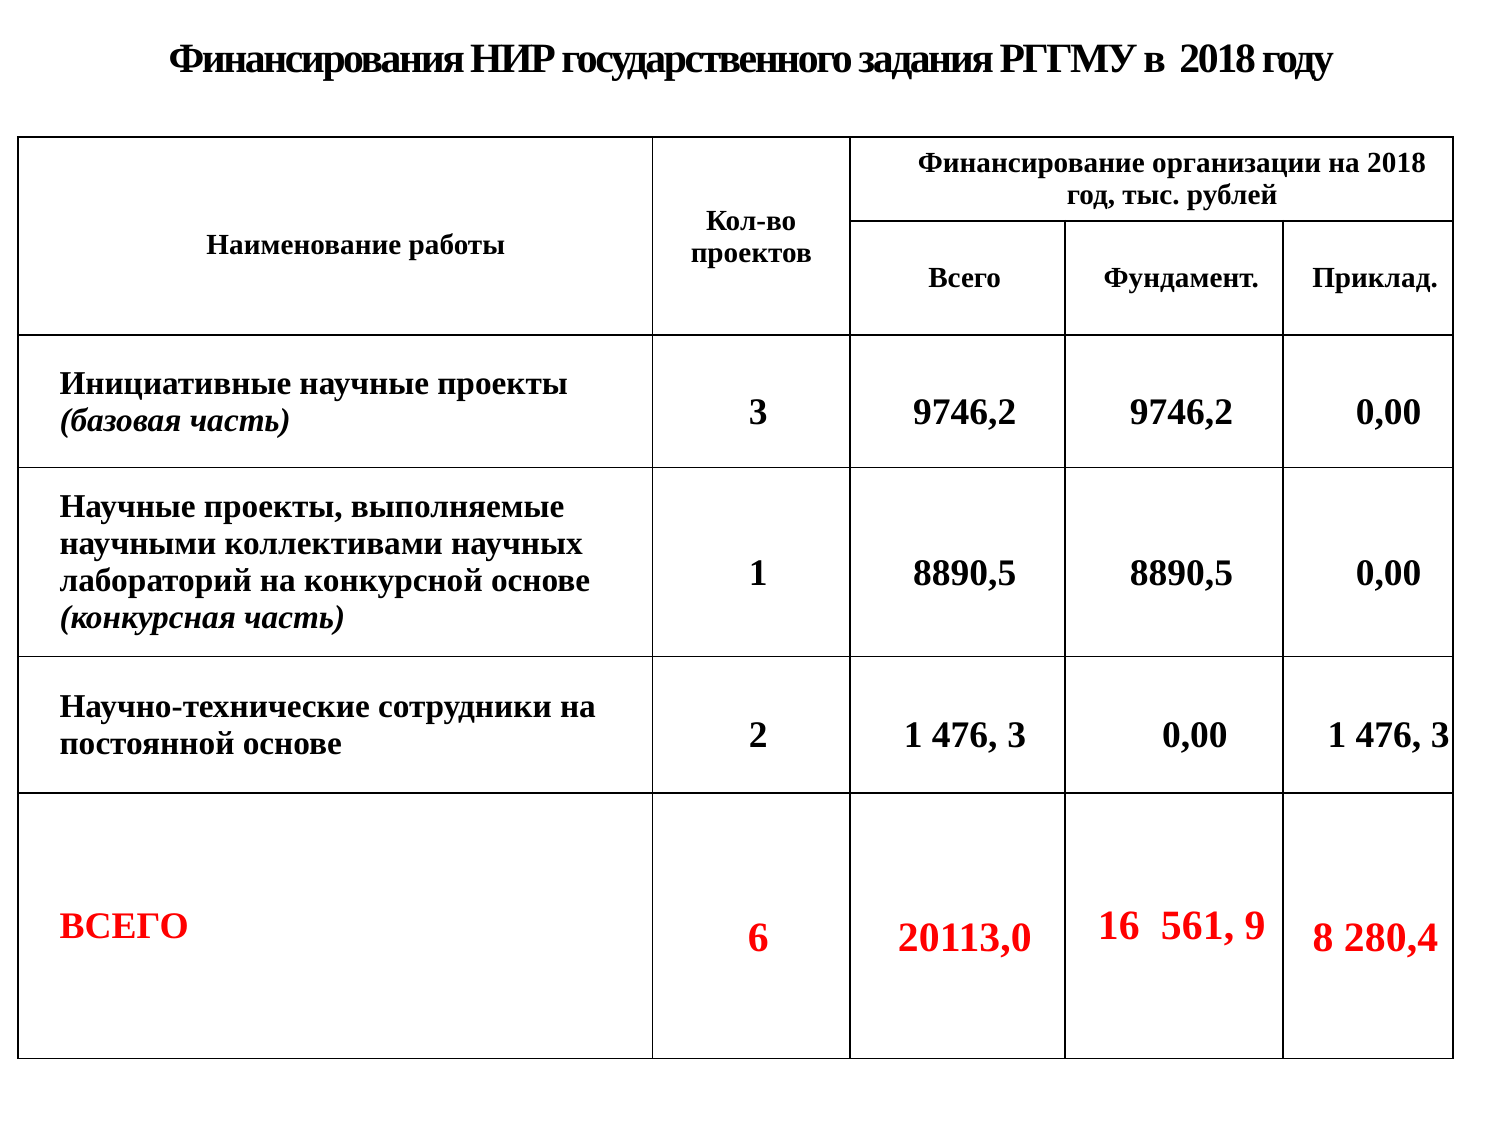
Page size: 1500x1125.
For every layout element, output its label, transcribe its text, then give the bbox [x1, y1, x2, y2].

table_cell 16 561, 9 [1066, 794, 1282, 1058]
table_cell 1 476, 3 [851, 657, 1064, 792]
table_cell 1 476, 3 [1284, 657, 1452, 792]
table_cell 3 [653, 336, 849, 467]
table_cell 1 [653, 468, 849, 656]
table_cell 2 [653, 657, 849, 792]
table_cell 6 [653, 794, 849, 1058]
table_cell ВСЕГО [19, 794, 652, 1058]
title Финансирования НИР государственного задания РГГМУ в 2018 году [88, 19, 1414, 135]
table_cell Инициативные научные проекты (базовая часть) [19, 336, 652, 467]
table_cell Фундамент. [1066, 222, 1282, 334]
table_cell 9746,2 [851, 336, 1064, 467]
table_cell 0,00 [1284, 336, 1452, 467]
table_header Финансирование организации на 2018 год, тыс. рублей [851, 138, 1452, 220]
table_cell 9746,2 [1066, 336, 1282, 467]
table_cell 8 280,4 [1284, 794, 1452, 1058]
table_cell 0,00 [1284, 468, 1452, 656]
table_cell 0,00 [1066, 657, 1282, 792]
table_cell Научно-технические сотрудники на постоянной основе [19, 657, 652, 792]
table_cell 8890,5 [851, 468, 1064, 656]
table_header Наименование работы [19, 138, 652, 334]
table_cell 20113,0 [851, 794, 1064, 1058]
table_cell Всего [851, 222, 1064, 334]
table_header Кол-во проектов [653, 138, 849, 334]
table_cell 8890,5 [1066, 468, 1282, 656]
table_cell Приклад. [1284, 222, 1452, 334]
table_cell Научные проекты, выполняемые научными коллективами научных лабораторий на конкурсной основе (конкурсная часть) [19, 468, 652, 656]
